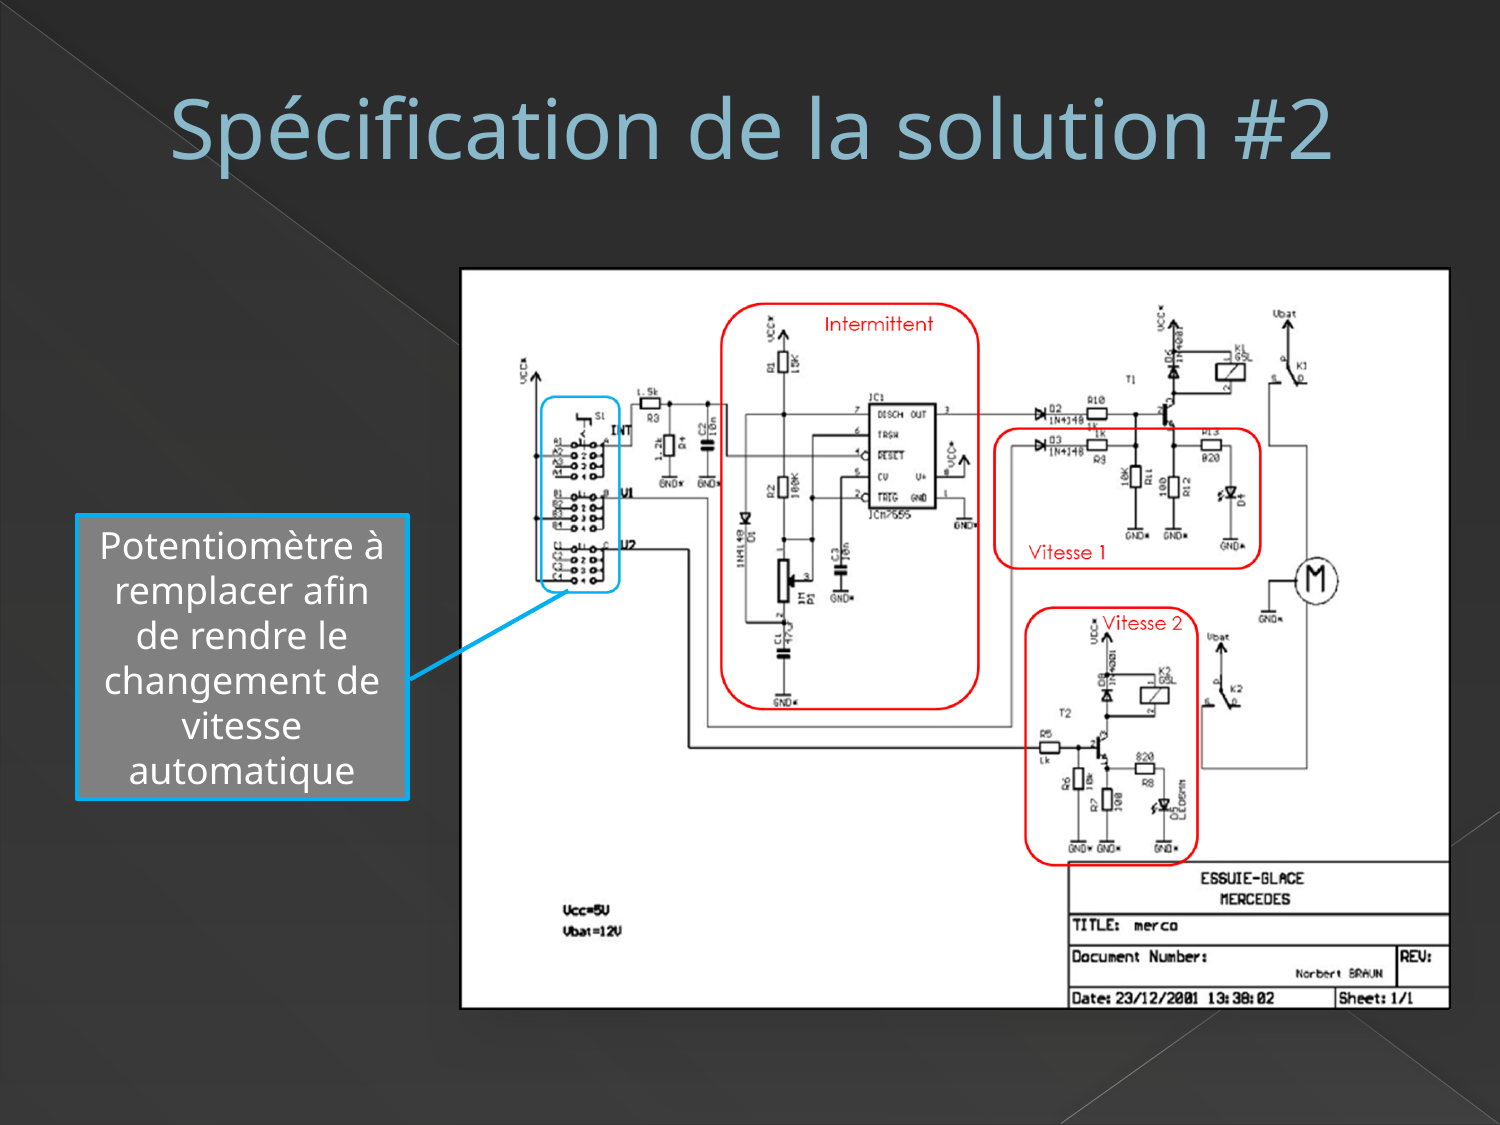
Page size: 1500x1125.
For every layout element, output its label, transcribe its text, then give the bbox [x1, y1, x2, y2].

picture [543, 399, 618, 591]
text_box Potentiomètre à remplacer afin de rendre le changement de vitesse automatique [75, 513, 449, 801]
picture [459, 266, 1451, 1011]
title Spécification de la solution #2 [75, 43, 1425, 209]
